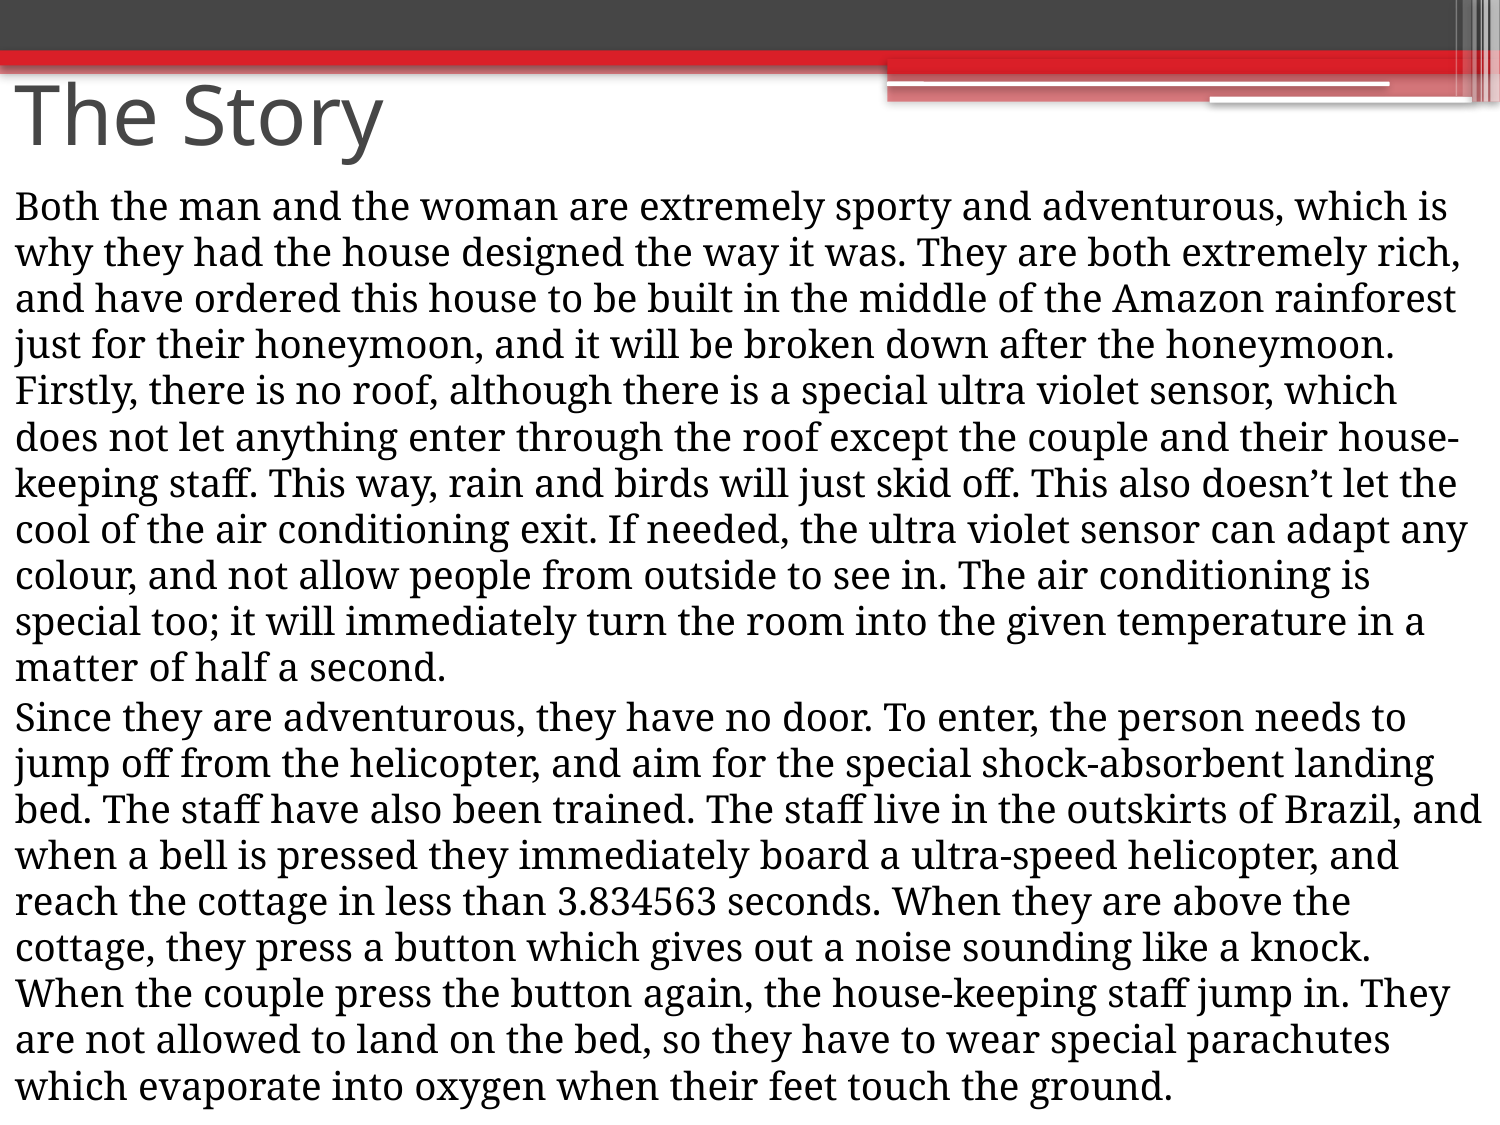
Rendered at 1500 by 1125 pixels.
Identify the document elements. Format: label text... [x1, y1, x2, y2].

list Both the man and the woman are extremely sporty and adventurous, which is why they had the house designed the way it was. They are both extremely rich, and have ordered this house to be built in the middle of the Amazon rainforest just for their honeymoon, and it will be broken down after the honeymoon. Firstly, there is no roof, although there is a special ultra violet sensor, which does not let anything enter through the roof except the couple and their house-keeping staff. This way, rain and birds will just skid off. This also doesn’t let the cool of the air conditioning exit. If needed, the ultra violet sensor can adapt any colour, and not allow people from outside to see in. The air conditioning is special too; it will immediately turn the room into the given temperature in a matter of half a second. Since they are adventurous, they have no door. To enter, the person needs to jump off from the helicopter, and aim for the special shock-absorbent landing bed. The staff have also been trained. The staff live in the outskirts of Brazil, and when a bell is pressed they immediately board a ultra-speed helicopter, and reach the cottage in less than 3.834563 seconds. When they are above the cottage, they press a button which gives out a noise sounding like a knock. When the couple press the button again, the house-keeping staff jump in. They are not allowed to land on the bed, so they have to wear special parachutes which evaporate into oxygen when their feet touch the ground. [0, 174, 1500, 1125]
title The Story [0, 24, 1350, 174]
